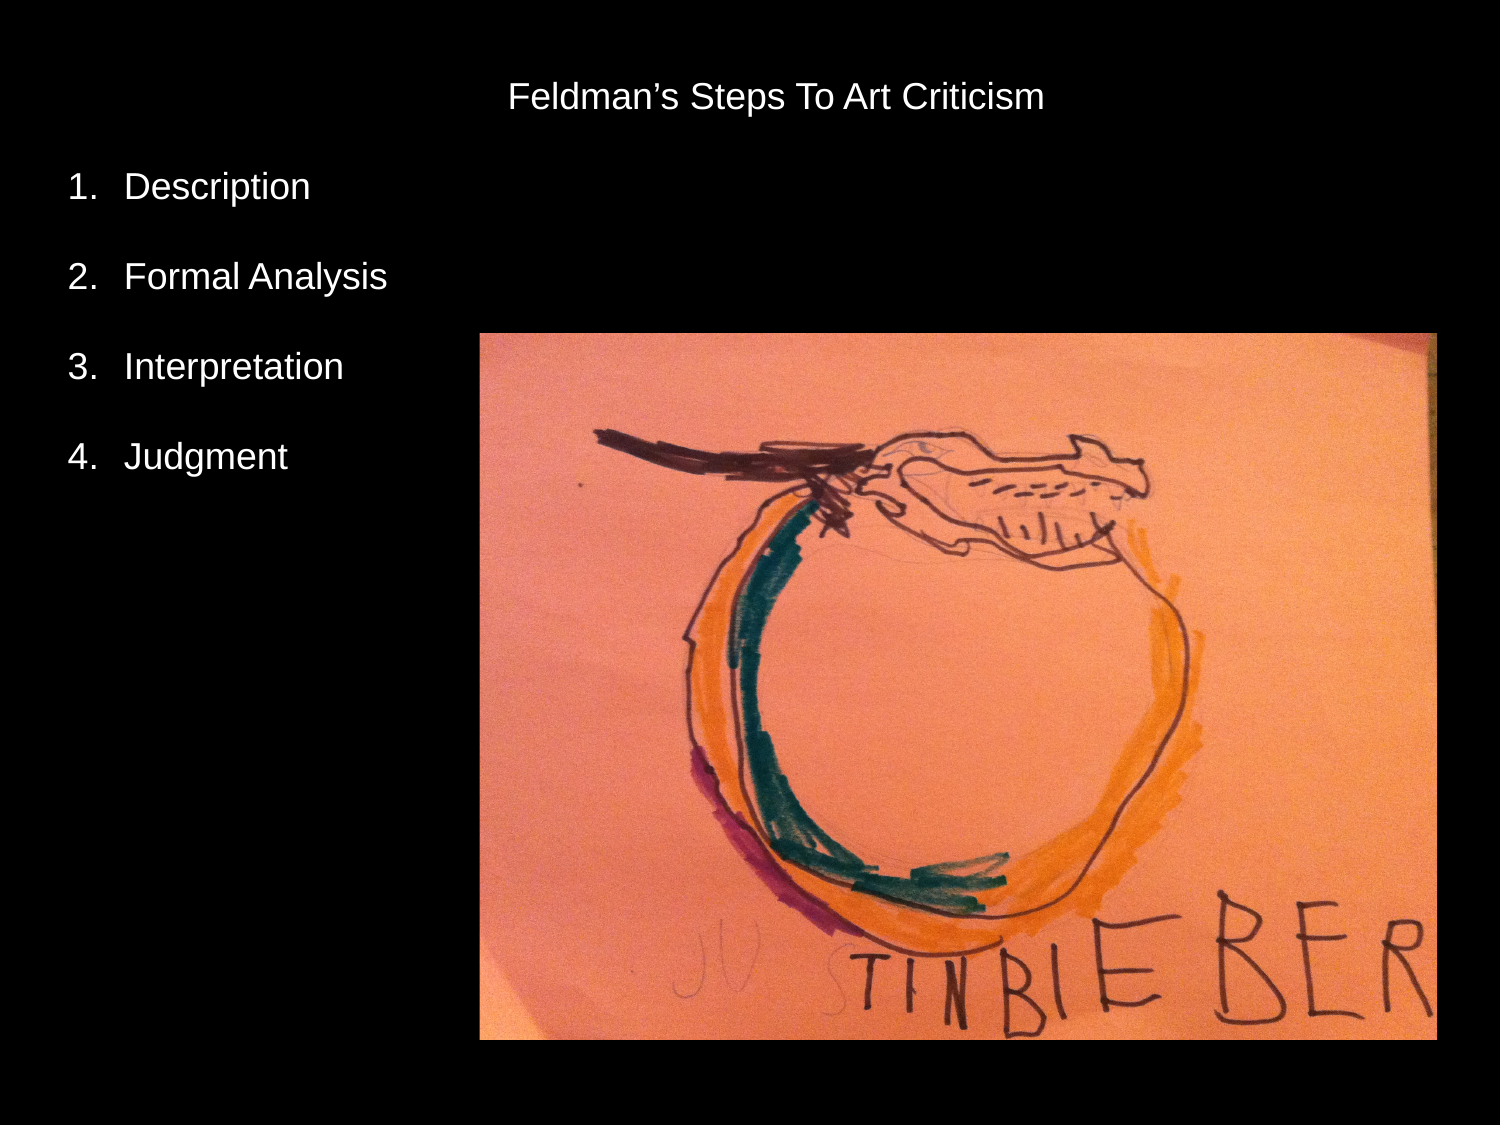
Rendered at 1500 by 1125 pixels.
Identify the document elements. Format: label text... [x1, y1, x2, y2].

text_box Feldman’s Steps To Art Criticism Description Formal Analysis Interpretation Judgment [52, 64, 1500, 485]
picture [479, 333, 1438, 1040]
